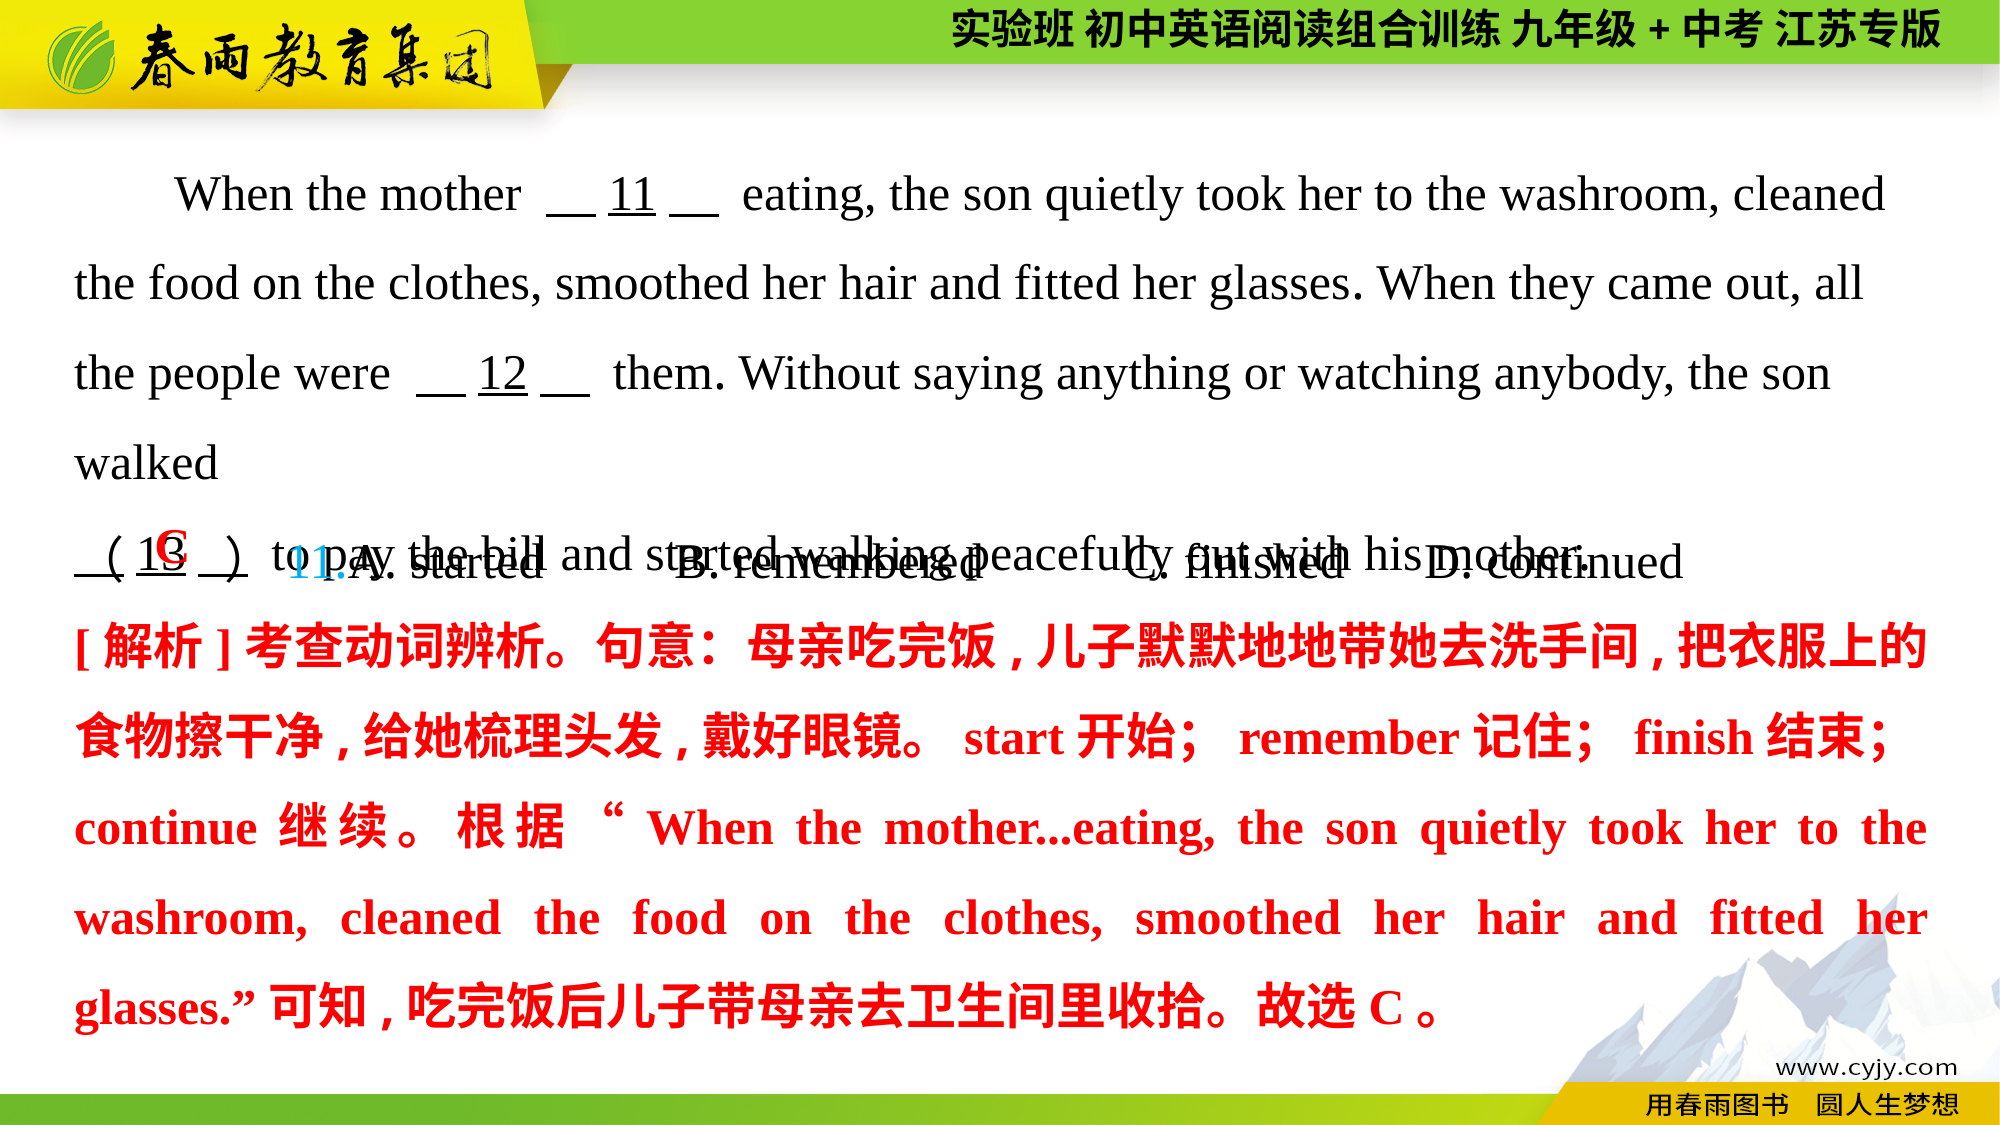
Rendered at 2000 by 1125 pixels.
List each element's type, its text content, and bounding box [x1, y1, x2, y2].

list When the mother 11 eating, the son quietly took her to the washroom, cleaned the food on the clothes, smoothed her hair and fitted her glasses. When they came out, all the people were 12 them. Without saying anything or watching anybody, the son walked 13 to pay the bill and started walking peacefully out with his mother. [59, 122, 1944, 491]
text_box C [139, 505, 206, 576]
text_box （ ）11.A. started B. remembered C. finished D. continued [59, 491, 1944, 576]
text_box [解析]考查动词辨析。句意：母亲吃完饭,儿子默默地地带她去洗手间,把衣服上的食物擦干净,给她梳理头发,戴好眼镜。start开始；remember记住；finish结束；continue继续。根据“When the mother...eating, the son quietly took her to the washroom, cleaned the food on the clothes, smoothed her hair and fitted her glasses.”可知,吃完饭后儿子带母亲去卫生间里收拾。故选C。 [59, 576, 1944, 1042]
picture [0, 0, 2000, 1125]
